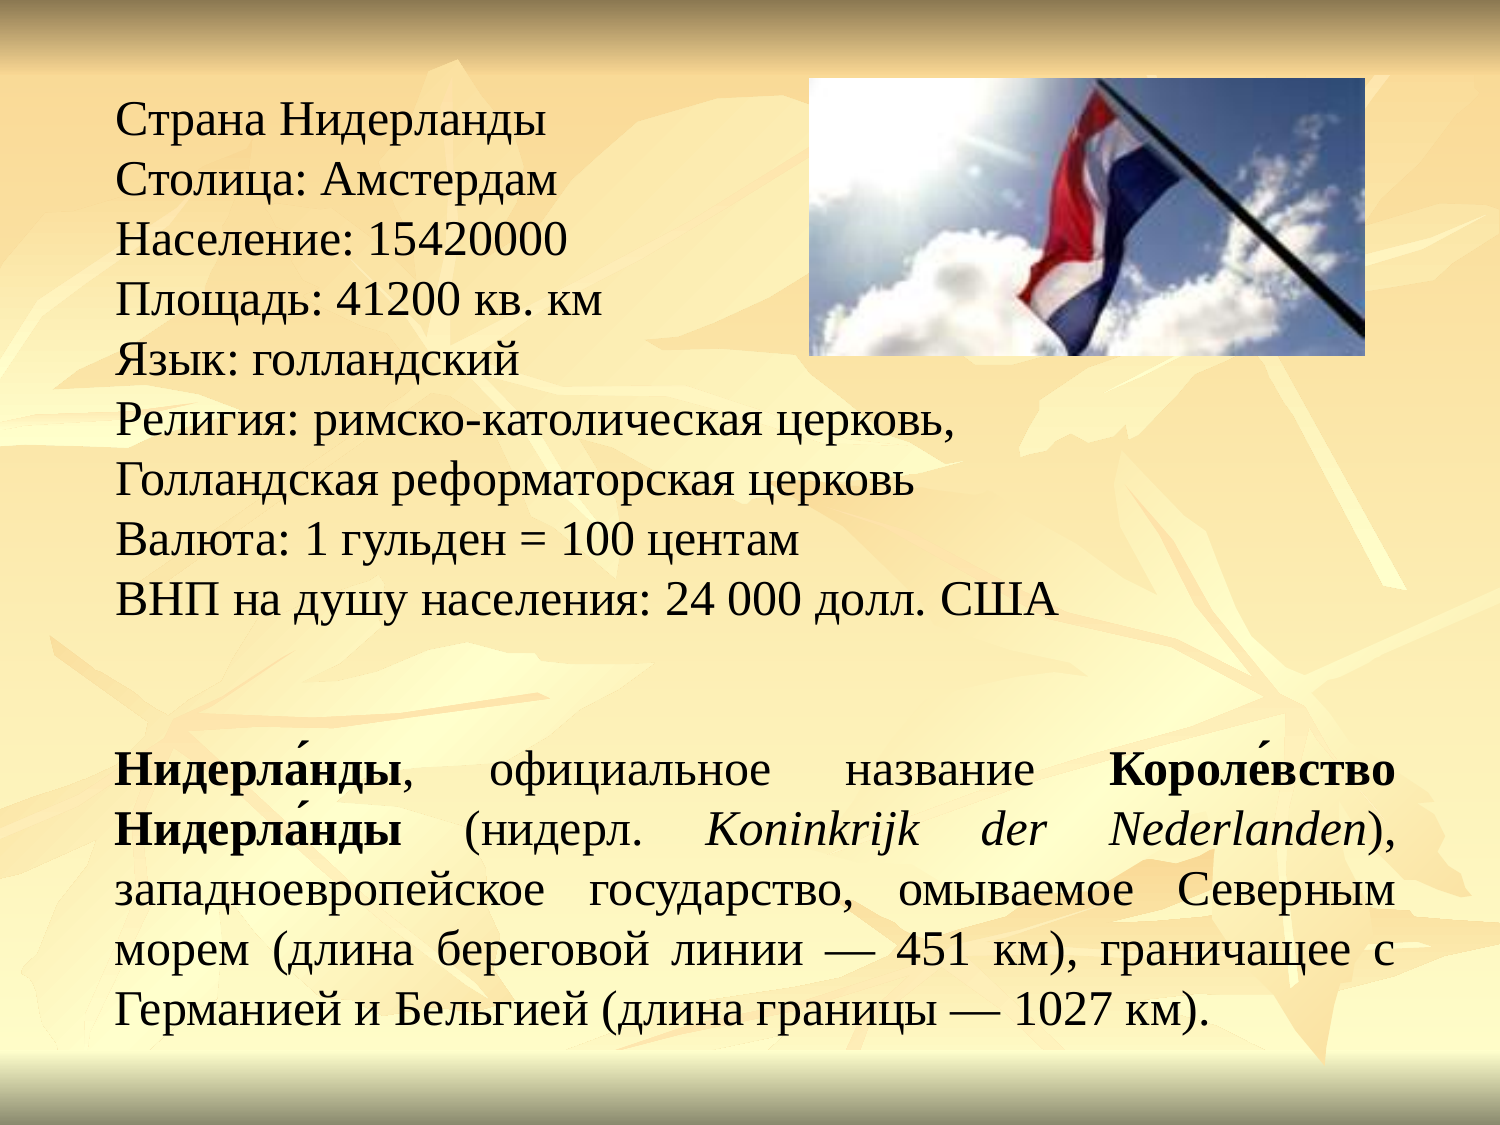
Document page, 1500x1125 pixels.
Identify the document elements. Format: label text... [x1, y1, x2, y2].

picture [808, 77, 1365, 356]
text_box Нидерла́нды, официальное название Короле́вство Нидерла́нды (нидерл. Koninkrijk der Nederlanden), западноевропейское государство, омываемое Северным морем (длина береговой линии — 451 км), граничащее с Германией и Бельгией (длина границы — 1027 км). [100, 727, 1412, 1043]
text_box Страна Нидерланды Столица: Амстердам Население: 15420000 Площадь: 41200 кв. км Язык: голландский Религия: римско-католическая церковь, Голландская реформаторская церковь Валюта: 1 гульден = 100 центам ВНП на душу населения: 24 000 долл. США [100, 78, 1075, 693]
